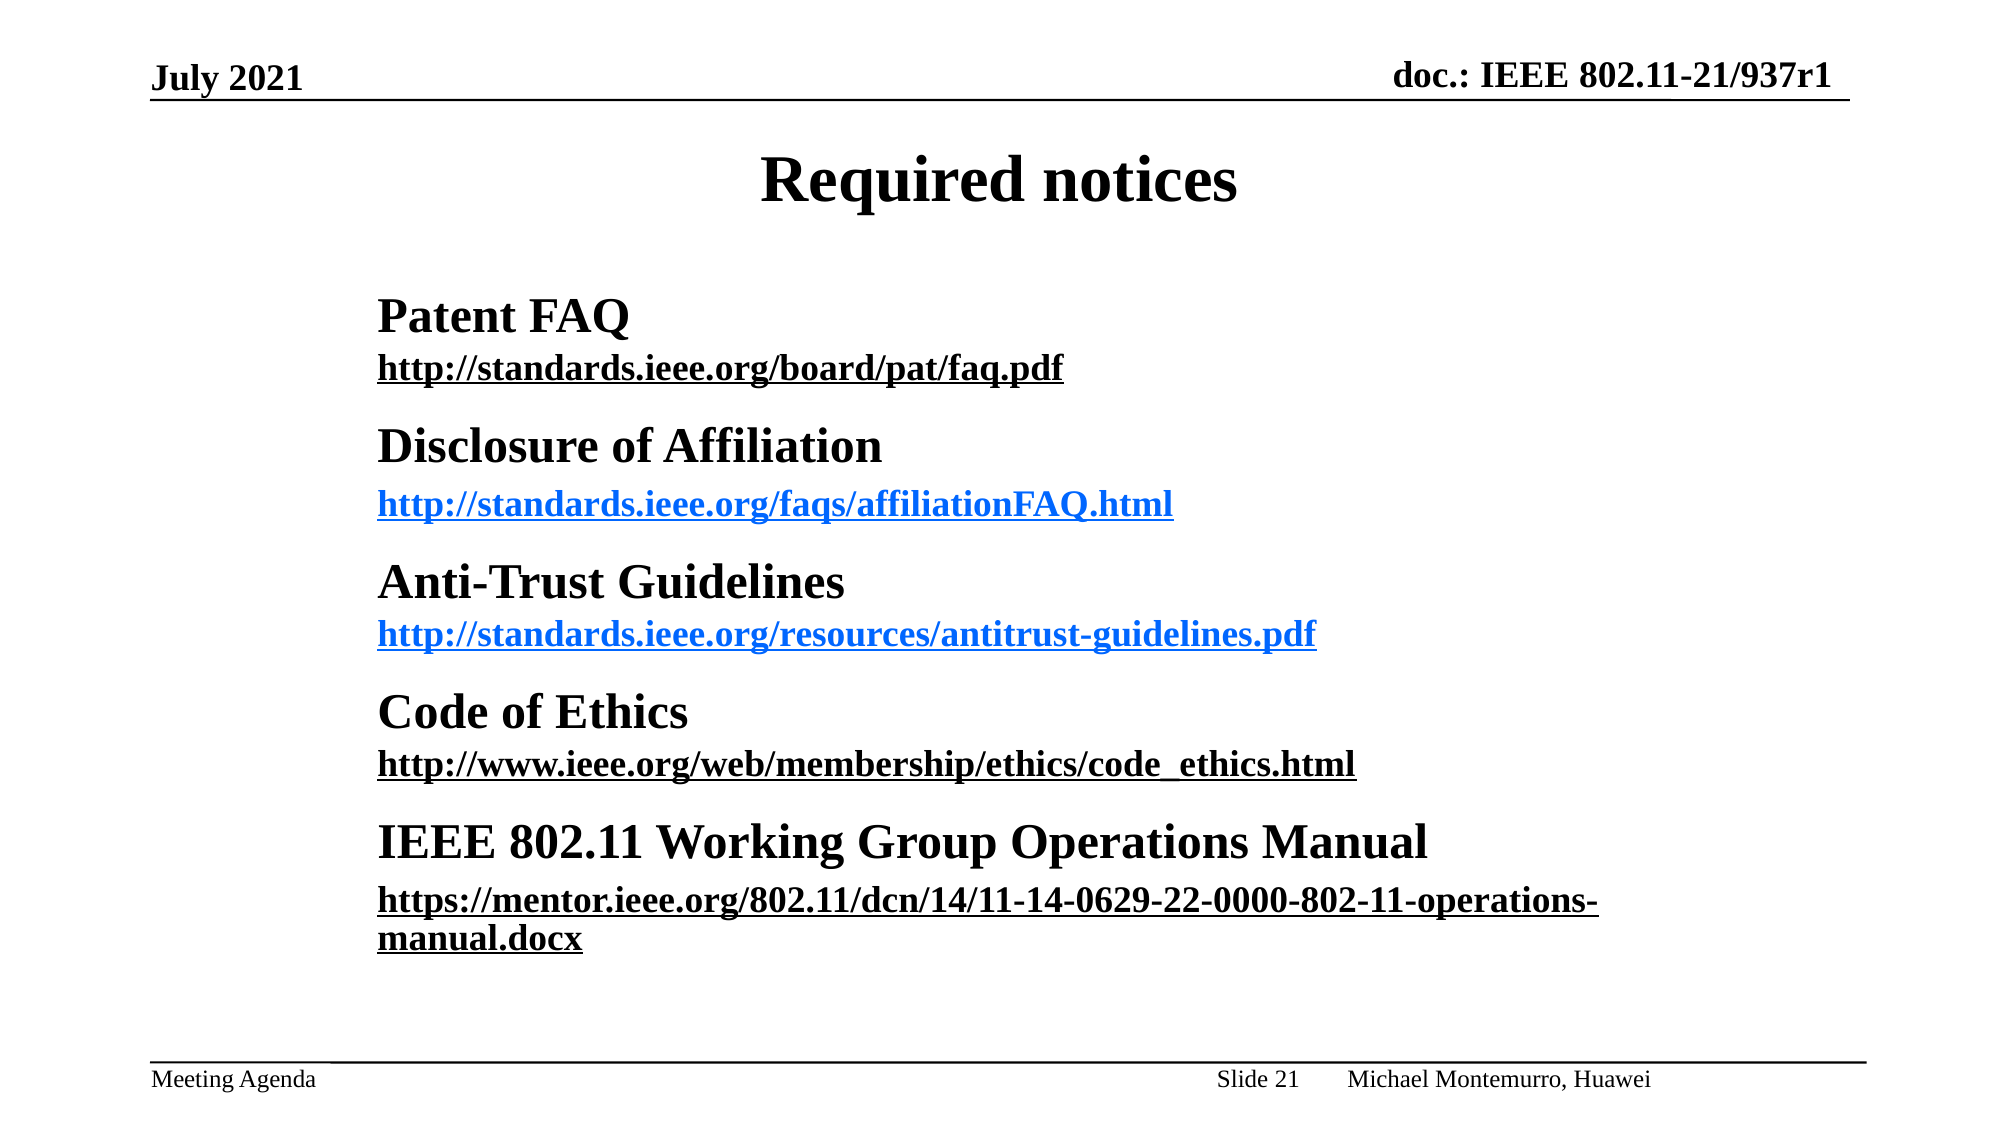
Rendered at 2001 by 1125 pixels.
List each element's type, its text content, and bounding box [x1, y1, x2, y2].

text_box Patent FAQ http://standards.ieee.org/board/pat/faq.pdf Disclosure of Affiliation http://standards.ieee.org/faqs/affiliationFAQ.html Anti-Trust Guidelines http://standards.ieee.org/resources/antitrust-guidelines.pdf Code of Ethics http://www.ieee.org/web/membership/ethics/code_ethics.html IEEE 802.11 Working Group Operations Manual https://mentor.ieee.org/802.11/dcn/14/11-14-0629-22-0000-802-11-operations-manual.docx [362, 275, 1638, 1050]
text_box Required notices [362, 87, 1638, 263]
slide_number Slide 21 [1216, 1061, 1249, 1093]
footer Michael Montemurro, Huawei [1249, 1061, 1652, 1093]
